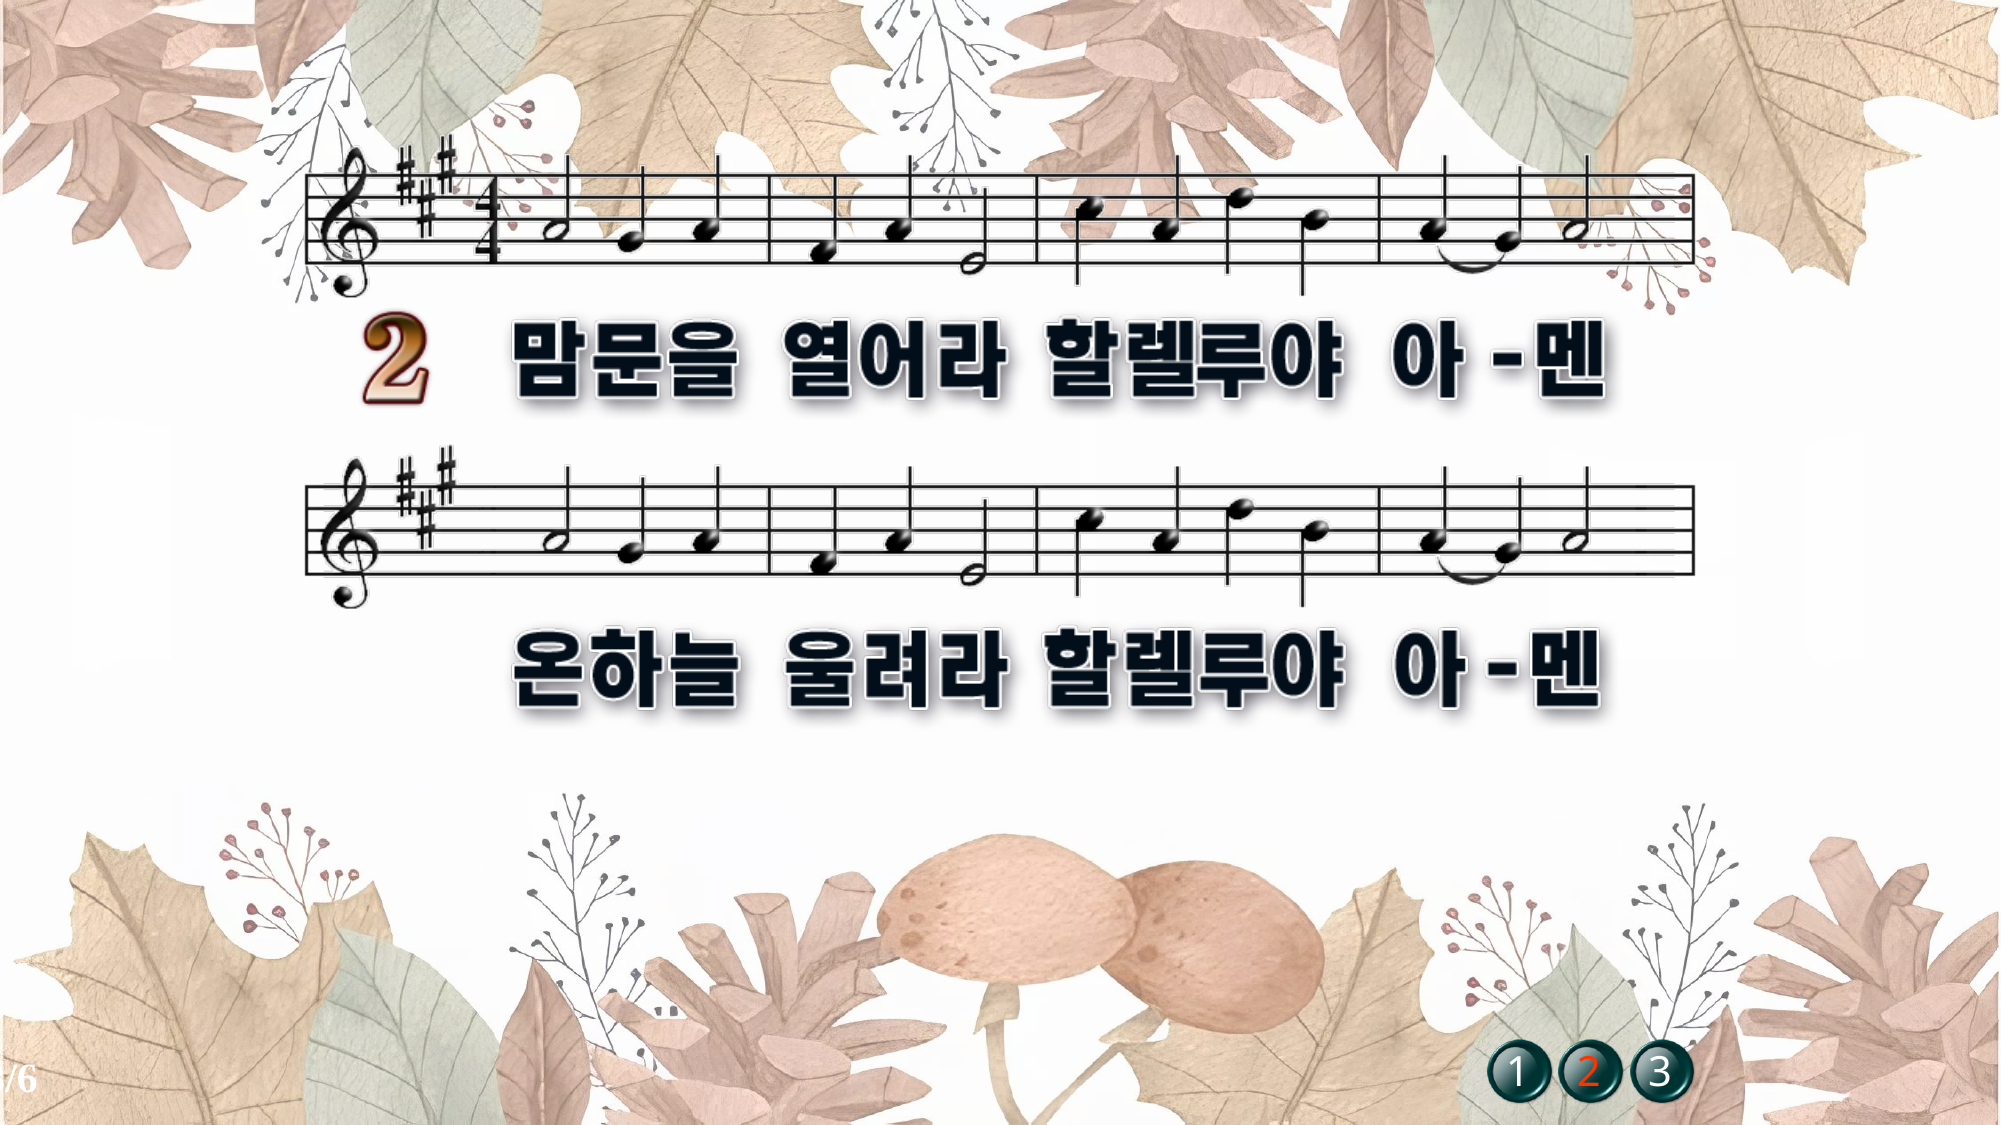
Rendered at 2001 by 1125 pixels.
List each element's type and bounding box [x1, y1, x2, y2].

text_box [1484, 1035, 1555, 1106]
text_box [1555, 1035, 1626, 1106]
text_box [1627, 1035, 1697, 1106]
picture [0, 0, 2001, 1125]
